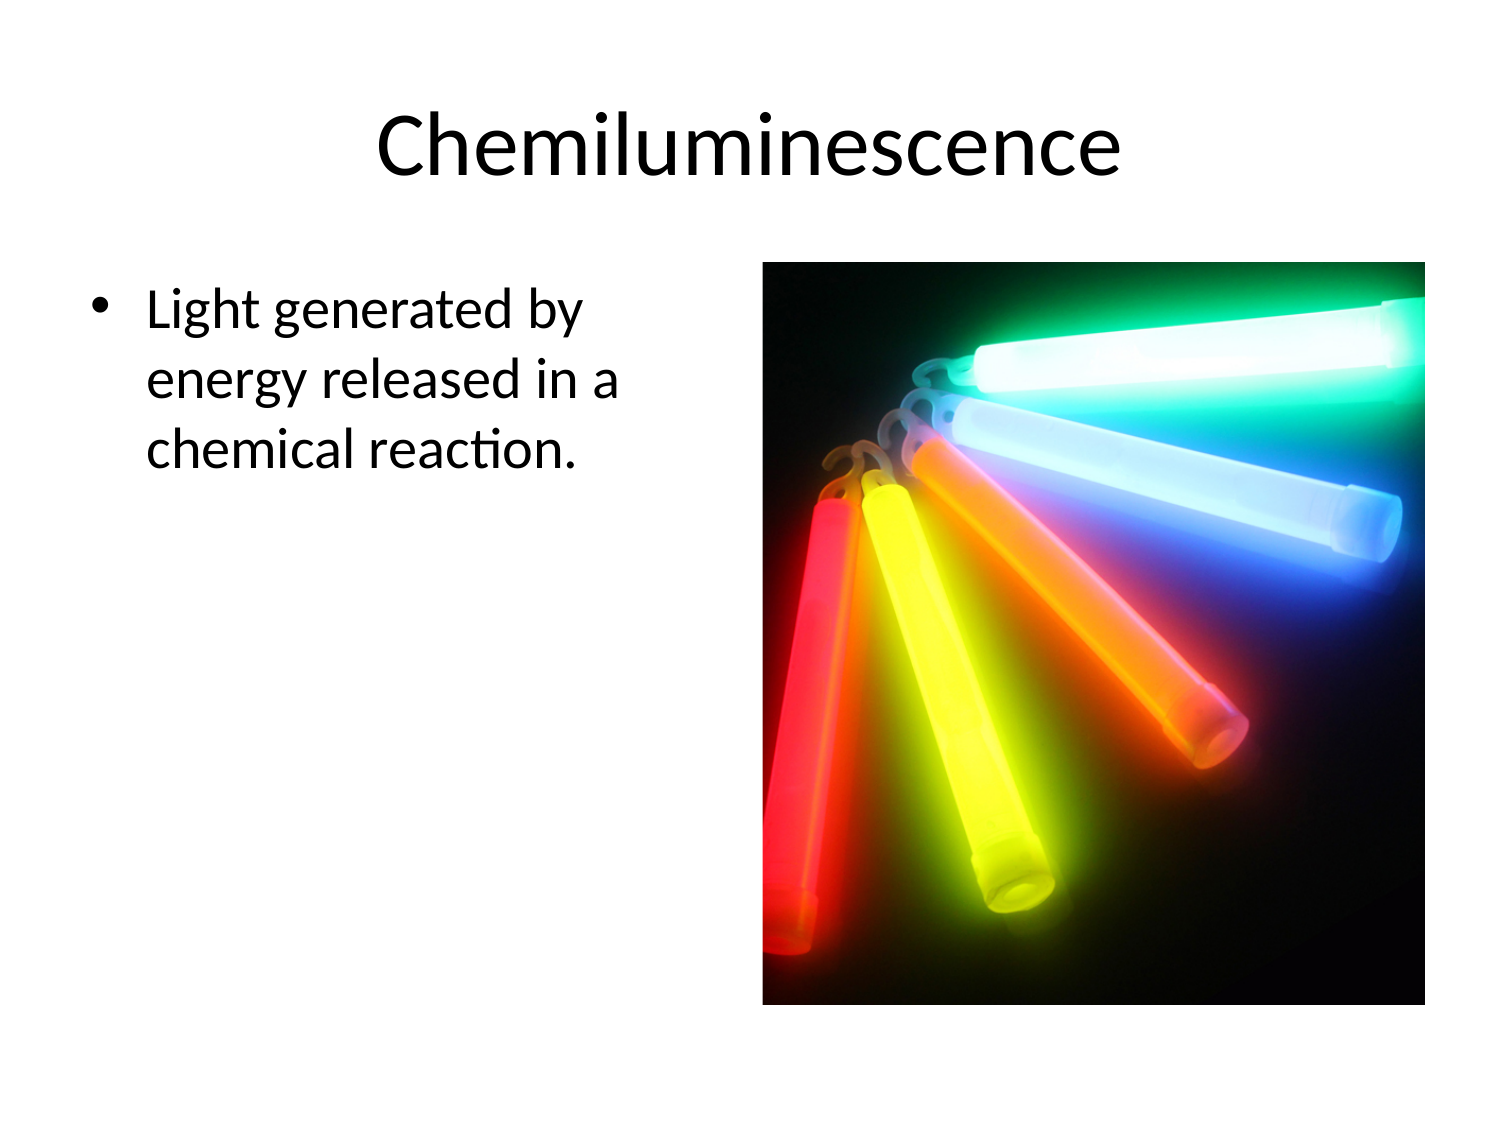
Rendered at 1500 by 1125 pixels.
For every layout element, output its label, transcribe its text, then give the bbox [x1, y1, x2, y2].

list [762, 262, 1426, 1006]
list Light generated by energy released in a chemical reaction. [75, 262, 738, 1005]
title Chemiluminescence [75, 45, 1425, 233]
